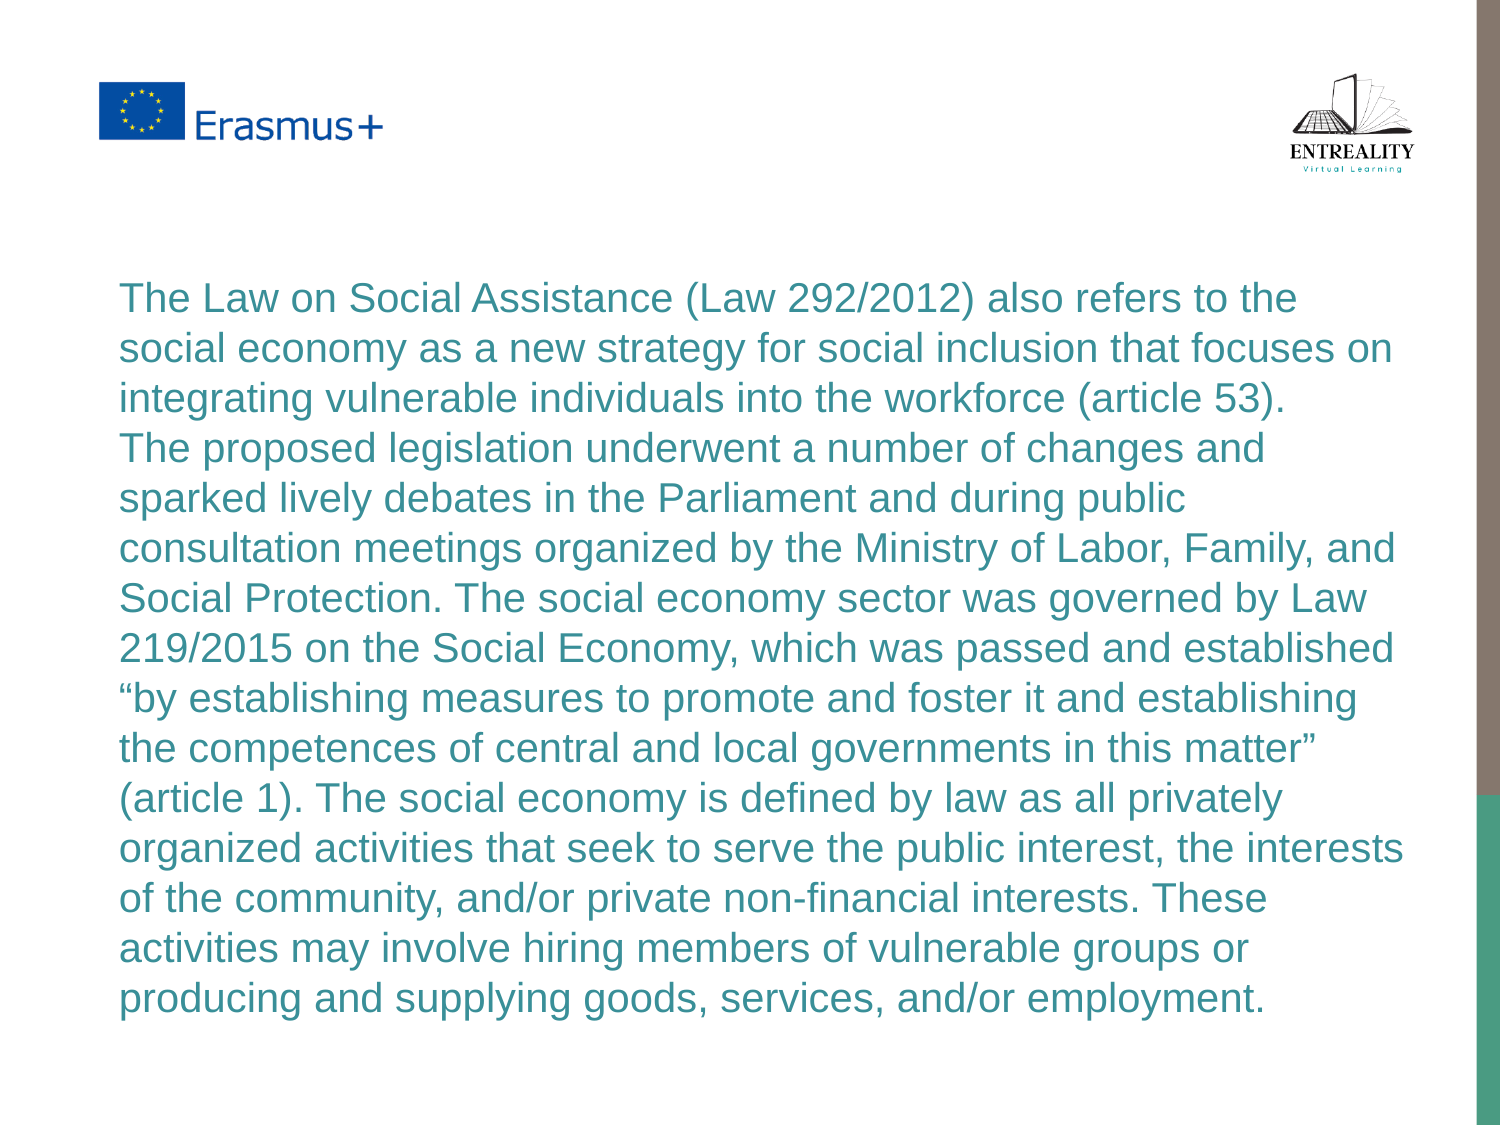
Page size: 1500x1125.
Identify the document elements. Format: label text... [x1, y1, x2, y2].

title The Law on Social Assistance (Law 292/2012) also refers to the social economy as a new strategy for social inclusion that focuses on integrating vulnerable individuals into the workforce (article 53). The proposed legislation underwent a number of changes and sparked lively debates in the Parliament and during public consultation meetings organized by the Ministry of Labor, Family, and Social Protection. The social economy sector was governed by Law 219/2015 on the Social Economy, which was passed and established “by establishing measures to promote and foster it and establishing the competences of central and local governments in this matter” (article 1). The social economy is defined by law as all privately organized activities that seek to serve the public interest, the interests of the community, and/or private non-financial interests. These activities may involve hiring members of vulnerable groups or producing and supplying goods, services, and/or employment. [103, 494, 1429, 1048]
picture [81, 64, 399, 156]
picture [1246, 17, 1458, 229]
